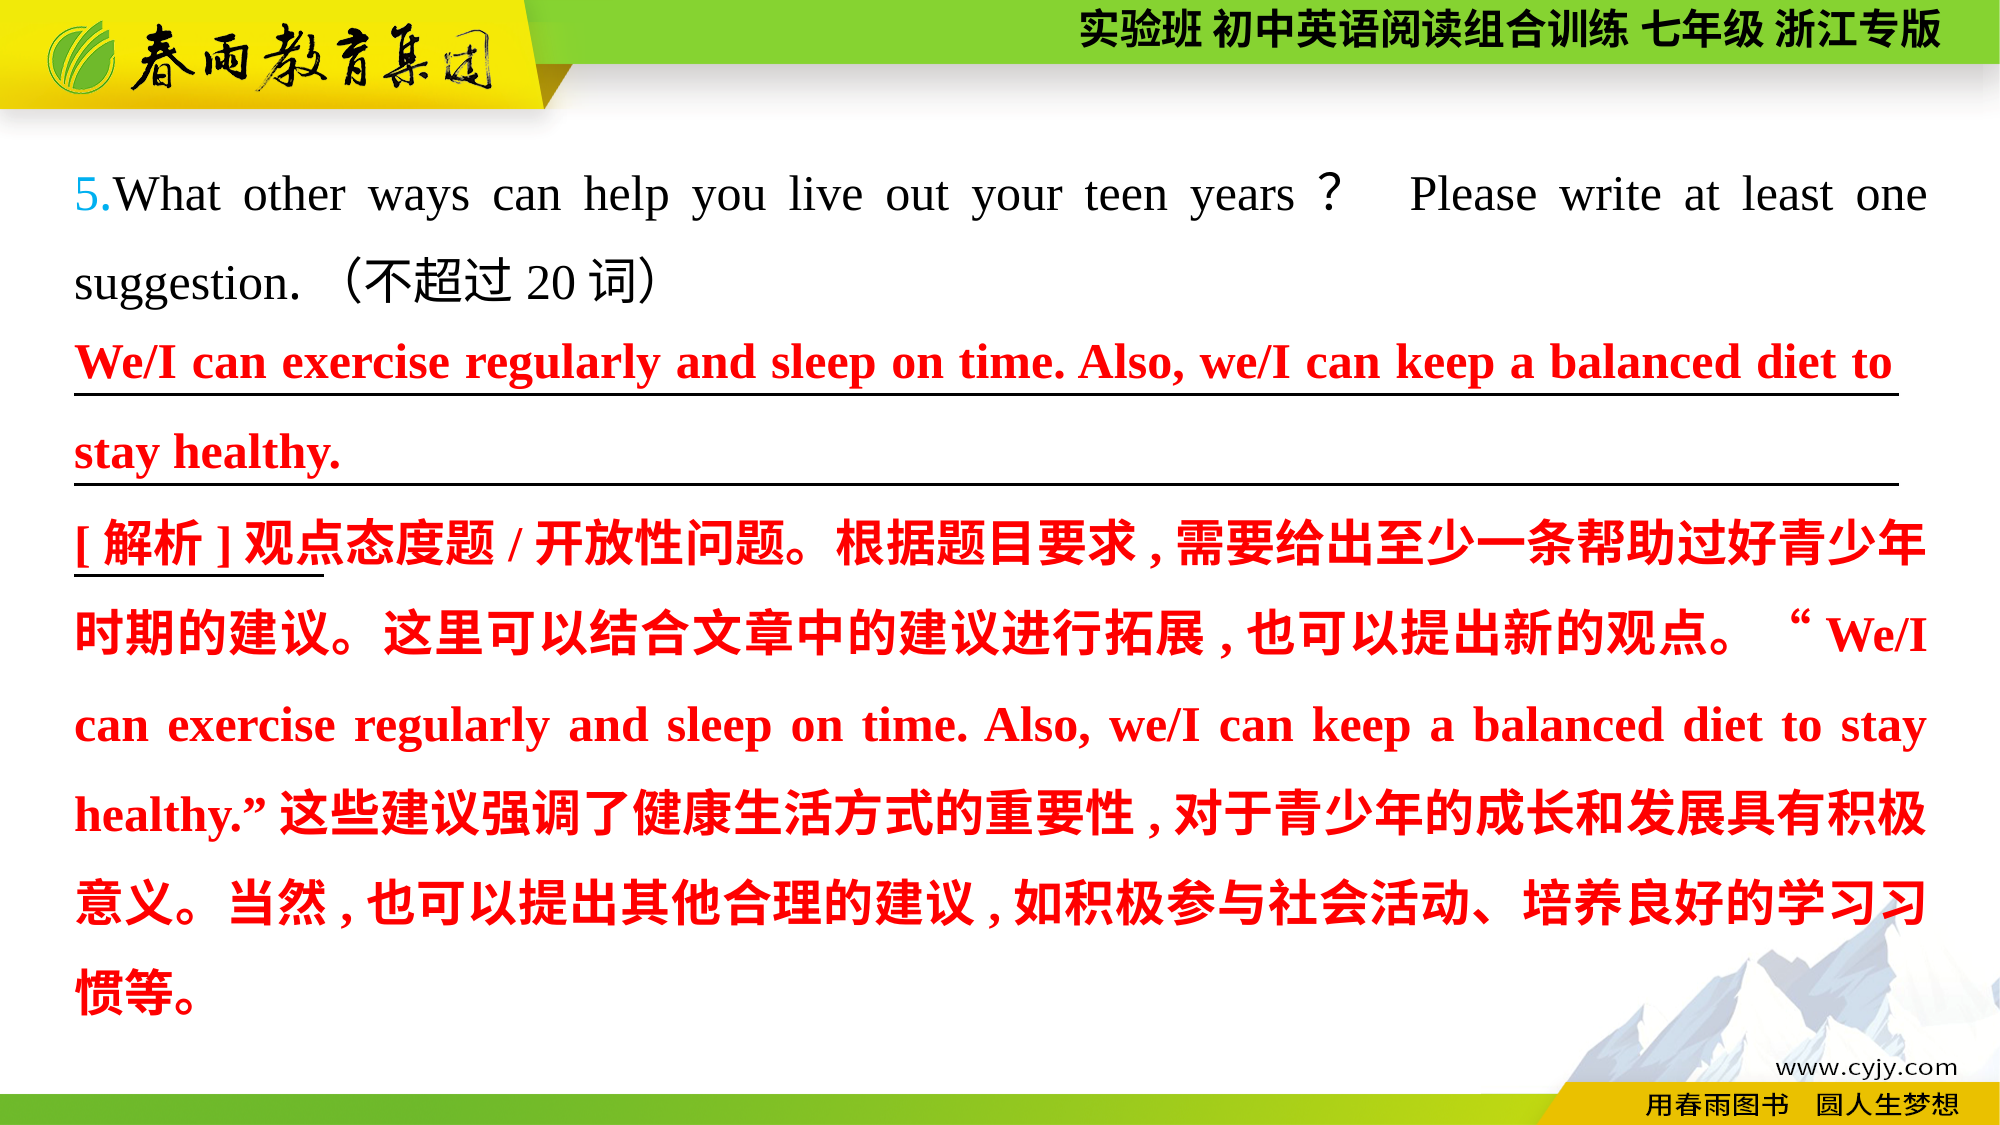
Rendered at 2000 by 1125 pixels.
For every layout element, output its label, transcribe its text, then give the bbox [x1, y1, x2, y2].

text_box We/I can exercise regularly and sleep on time. Also, we/I can keep a balanced diet to stay healthy. [59, 290, 1910, 474]
text_box [解析]观点态度题/开放性问题。根据题目要求,需要给出至少一条帮助过好青少年时期的建议。这里可以结合文章中的建议进行拓展,也可以提出新的观点。“We/I can exercise regularly and sleep on time. Also, we/I can keep a balanced diet to stay healthy.”这些建议强调了健康生活方式的重要性,对于青少年的成长和发展具有积极意义。当然,也可以提出其他合理的建议,如积极参与社会活动、培养良好的学习习惯等。 [59, 474, 1944, 1030]
list 5.What other ways can help you live out your teen years？ Please write at least one suggestion.（不超过20词） _________________________________________________________________________ _________________________________________________________________________ [59, 122, 1944, 474]
picture [0, 0, 2000, 1125]
